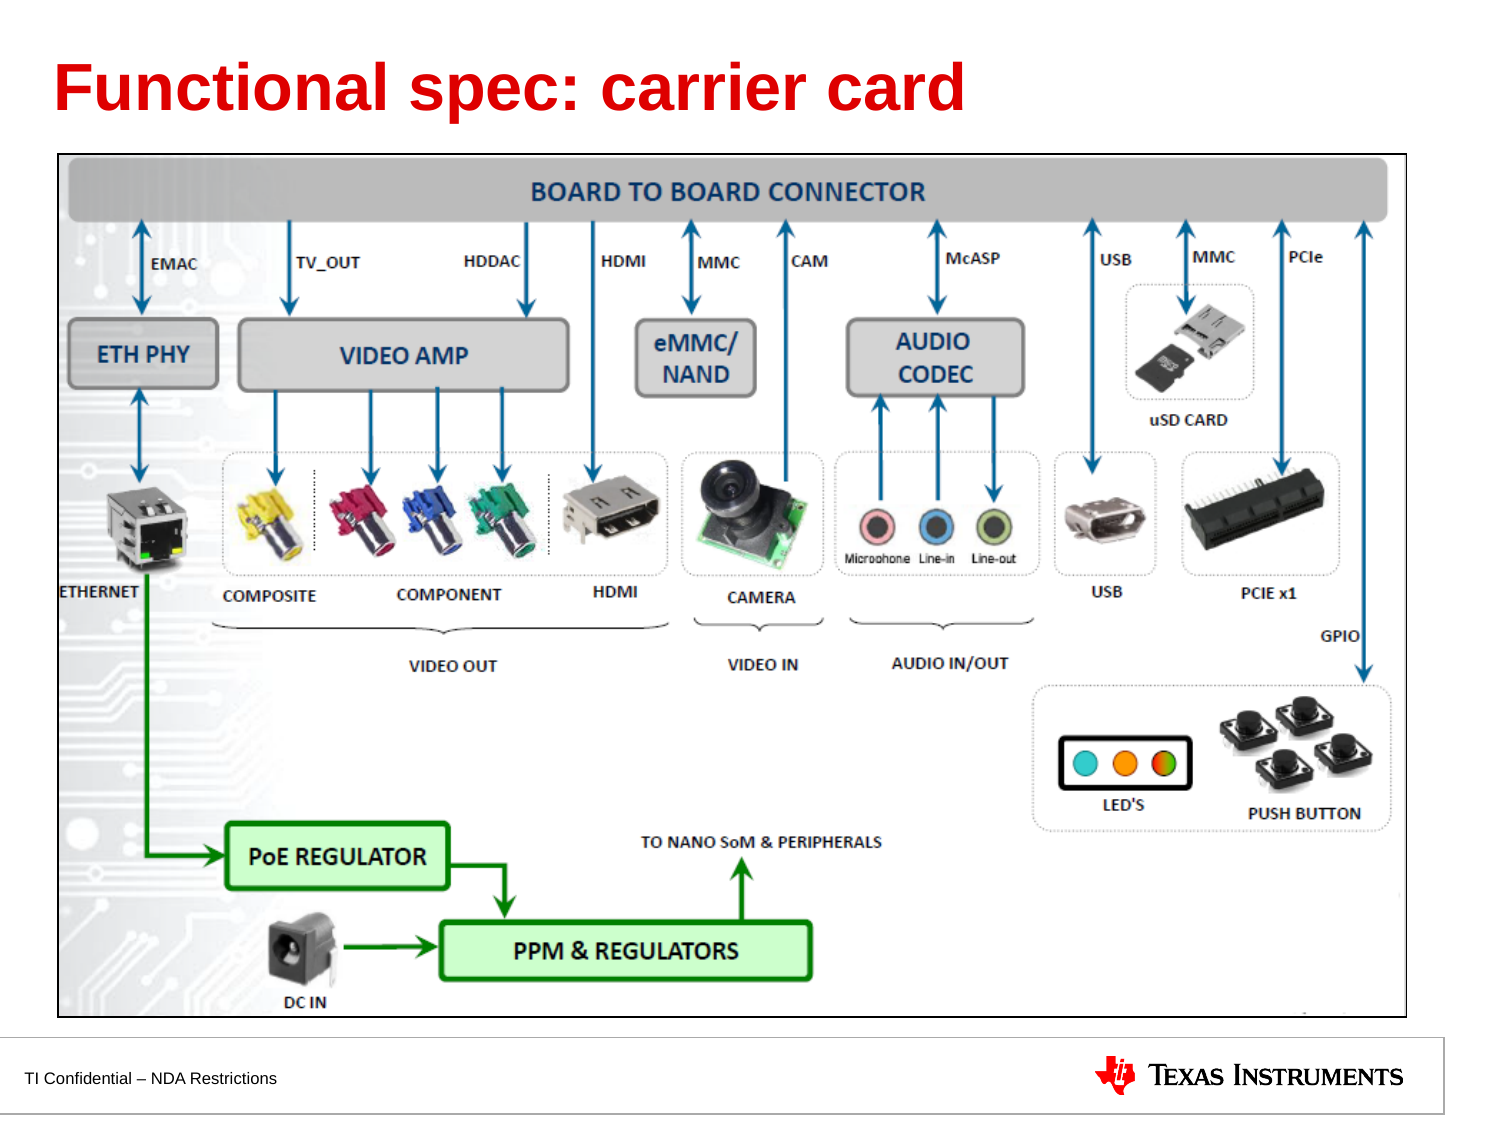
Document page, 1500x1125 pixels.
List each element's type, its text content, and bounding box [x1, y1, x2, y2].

title Functional spec: carrier card [37, 23, 1426, 158]
picture [58, 154, 1406, 1017]
picture [1095, 1056, 1403, 1095]
